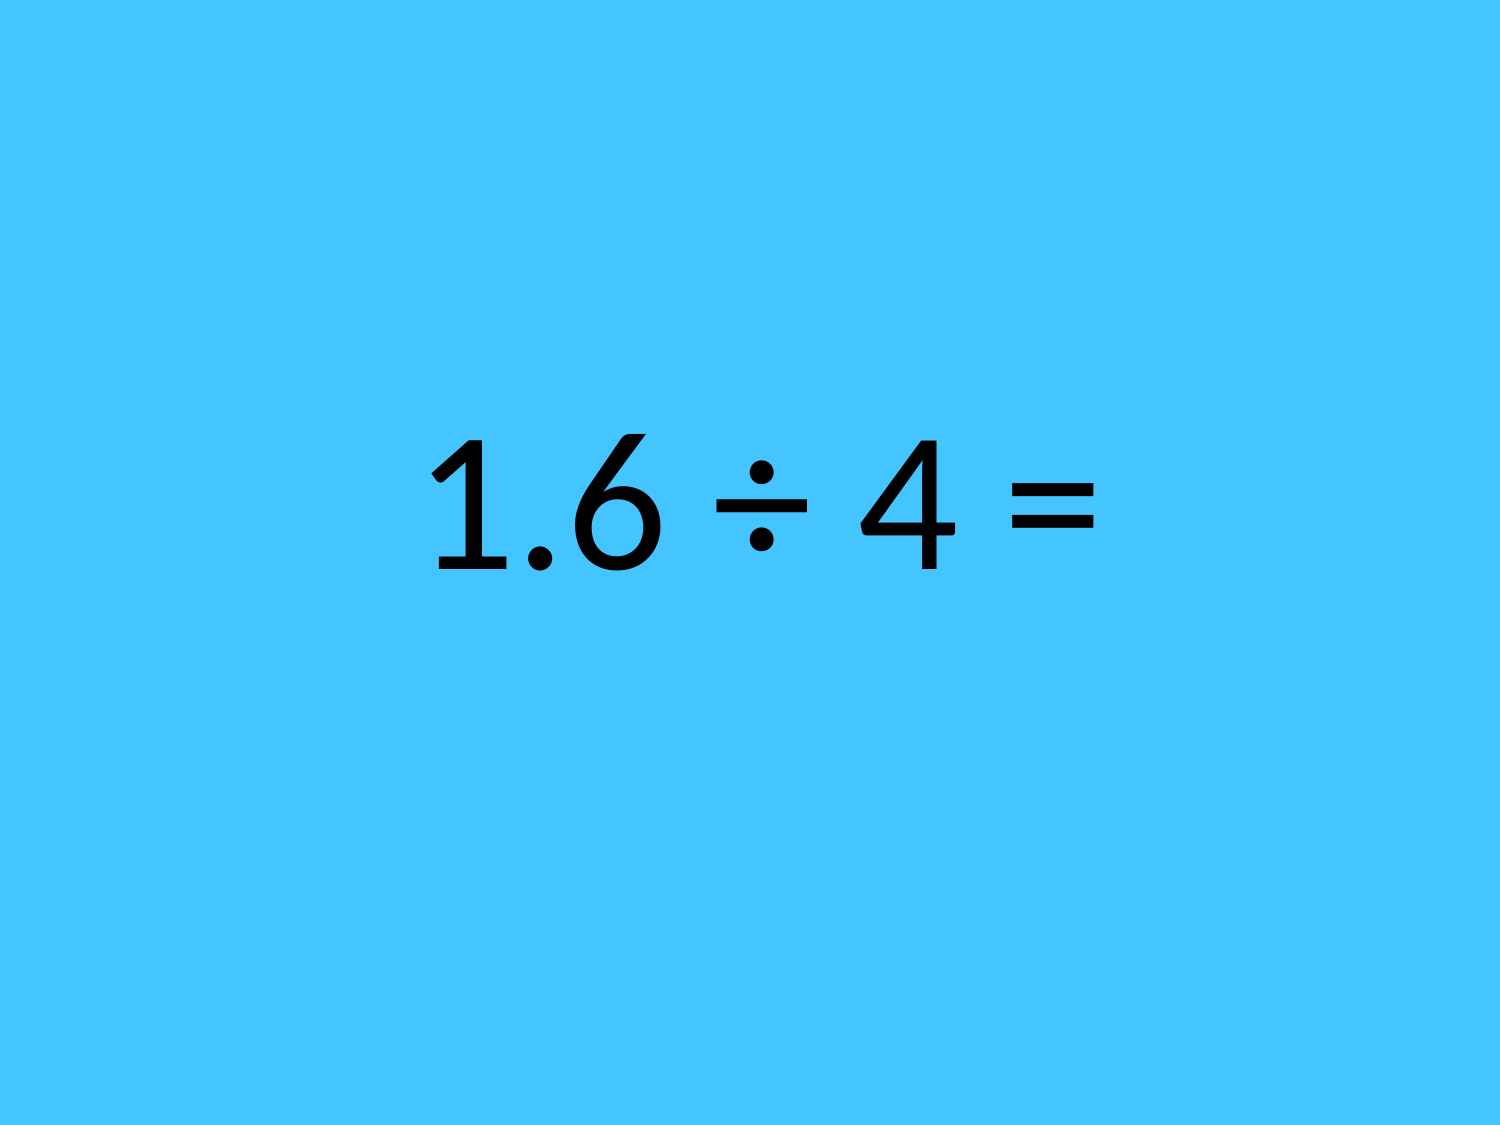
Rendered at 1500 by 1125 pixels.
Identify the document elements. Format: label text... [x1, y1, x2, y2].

text_box 1.6 ÷ 4 = [399, 362, 1238, 618]
